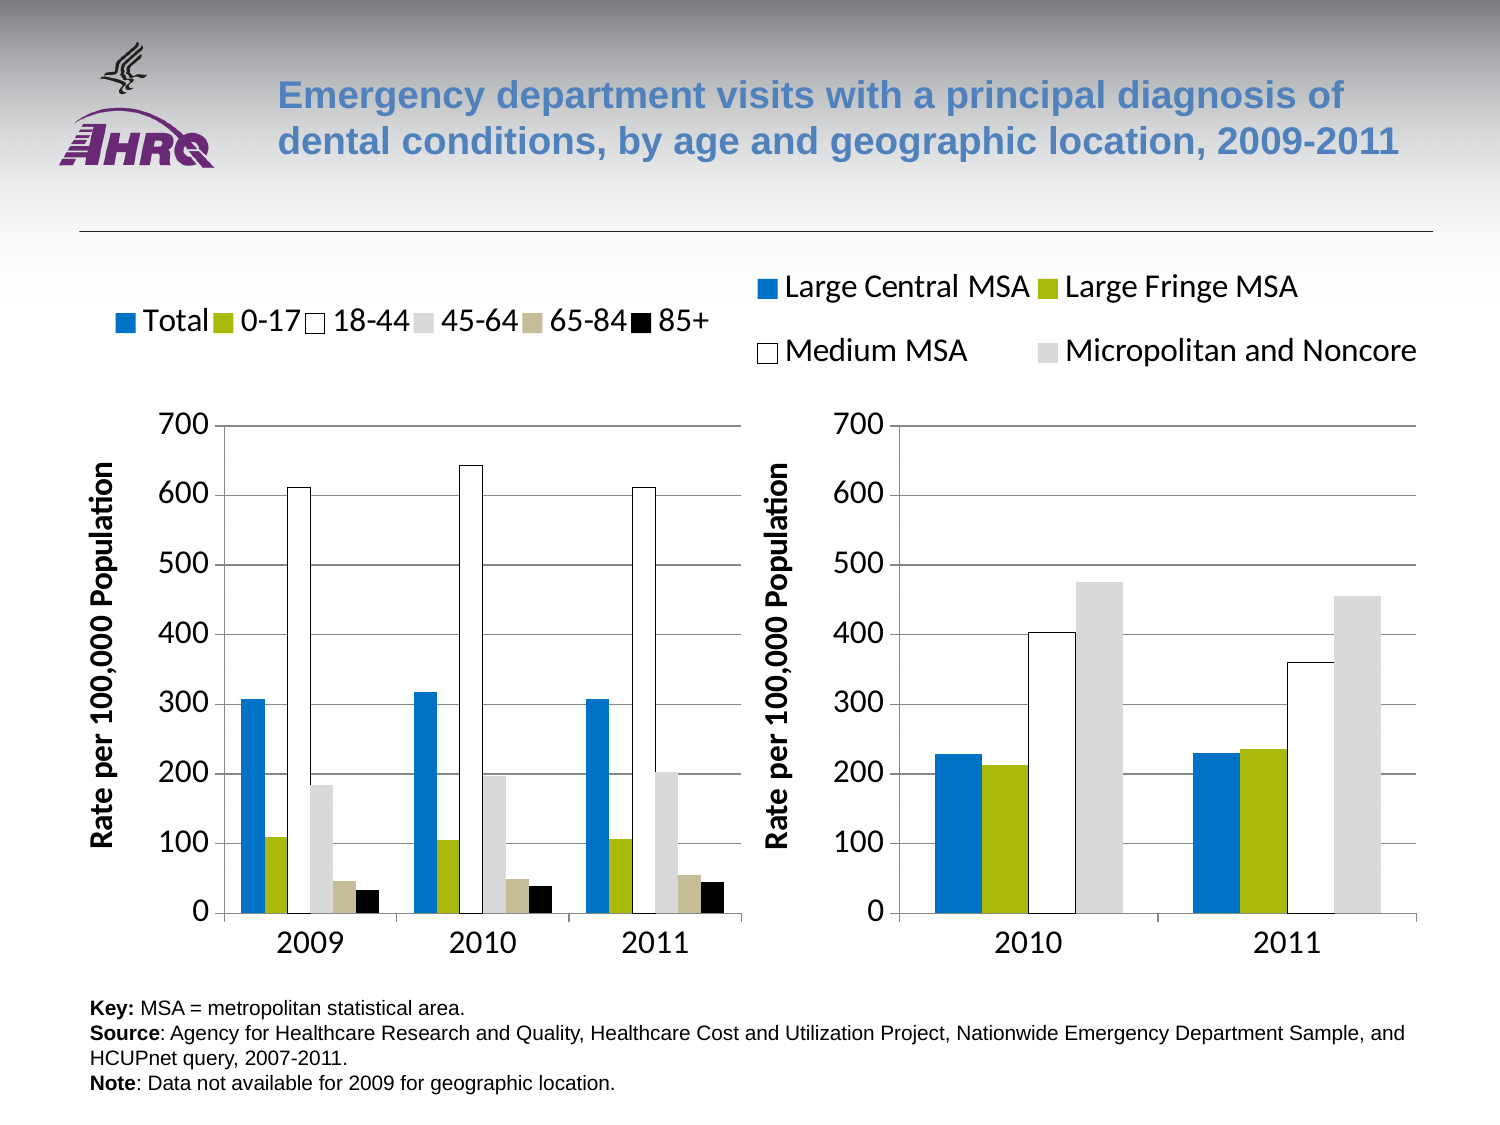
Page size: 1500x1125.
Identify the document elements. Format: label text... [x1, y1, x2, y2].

title Emergency department visits with a principal diagnosis of dental conditions, by age and geographic location, 2009-2011 [262, 45, 1425, 188]
text_box Key: MSA = metropolitan statistical area. Source: Agency for Healthcare Research and Quality, Healthcare Cost and Utilization Project, Nationwide Emergency Department Sample, and HCUPnet query, 2007-2011. Note: Data not available for 2009 for geographic location. [75, 987, 1450, 1103]
picture [0, 0, 1500, 1125]
chart [74, 239, 1426, 983]
